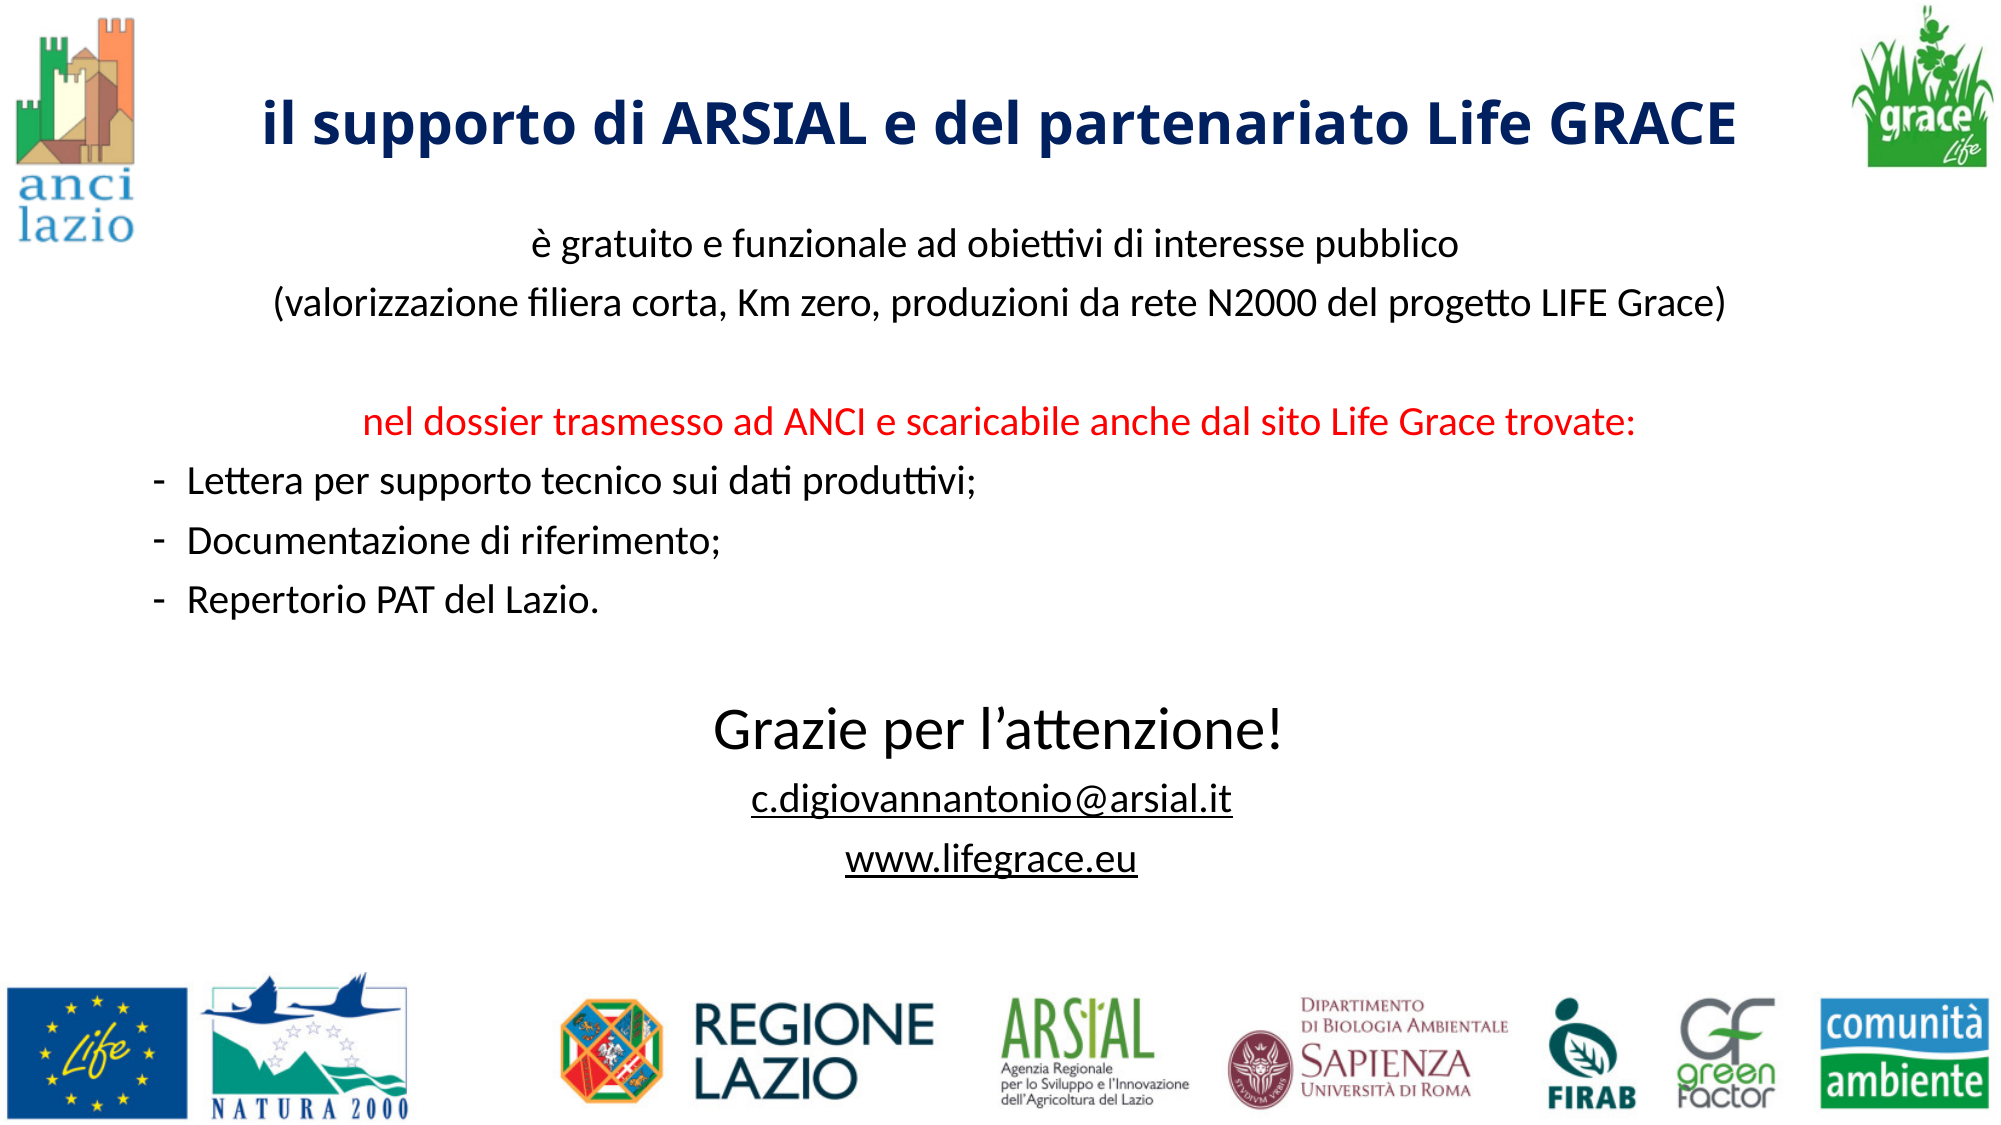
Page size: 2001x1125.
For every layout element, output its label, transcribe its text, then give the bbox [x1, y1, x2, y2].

picture [1851, 3, 1996, 169]
picture [0, 972, 2000, 1123]
title il supporto di ARSIAL e del partenariato Life GRACE [137, 59, 1863, 191]
list è gratuito e funzionale ad obiettivi di interesse pubblico (valorizzazione filiera corta, Km zero, produzioni da rete N2000 del progetto LIFE Grace) nel dossier trasmesso ad ANCI e scaricabile anche dal sito Life Grace trovate: Lettera per supporto tecnico sui dati produttivi; Documentazione di riferimento; Repertorio PAT del Lazio. Grazie per l’attenzione! c.digiovannantonio@arsial.it www.lifegrace.eu [137, 214, 1863, 896]
picture [5, 3, 138, 256]
